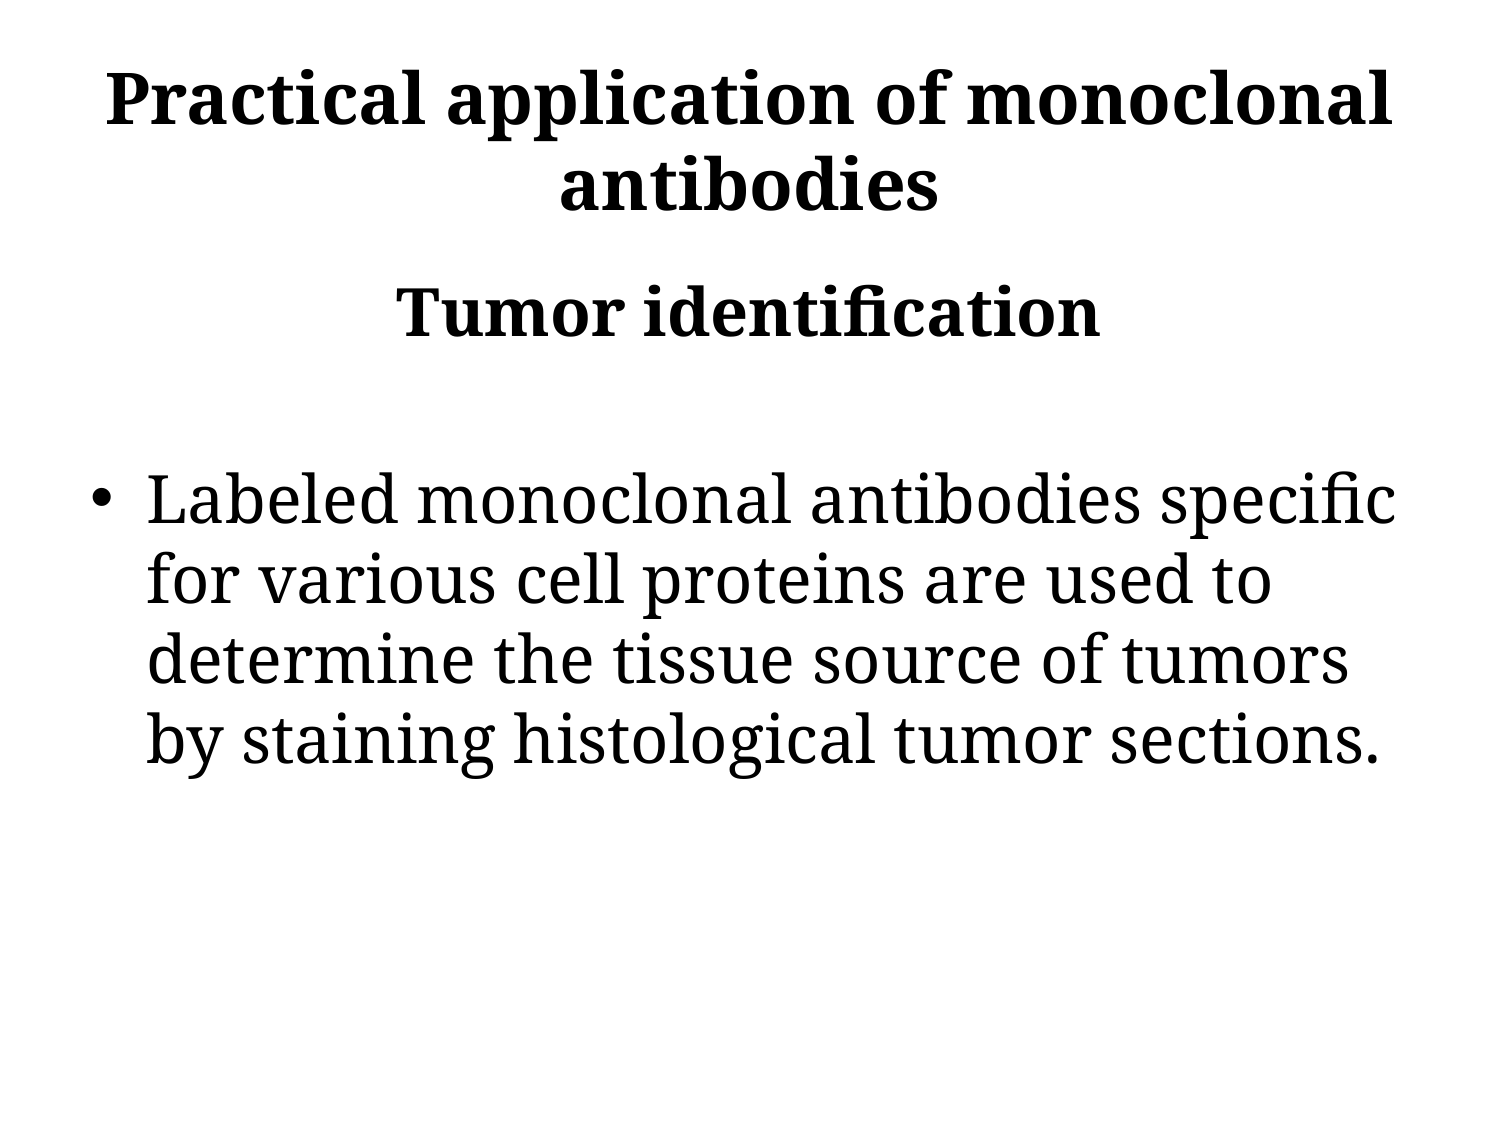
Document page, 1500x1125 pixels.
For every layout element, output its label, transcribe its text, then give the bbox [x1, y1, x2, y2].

list Tumor identification Labeled monoclonal antibodies specific for various cell proteins are used to determine the tissue source of tumors by staining histological tumor sections. [75, 262, 1425, 1005]
title Practical application of monoclonal antibodies [75, 45, 1425, 233]
